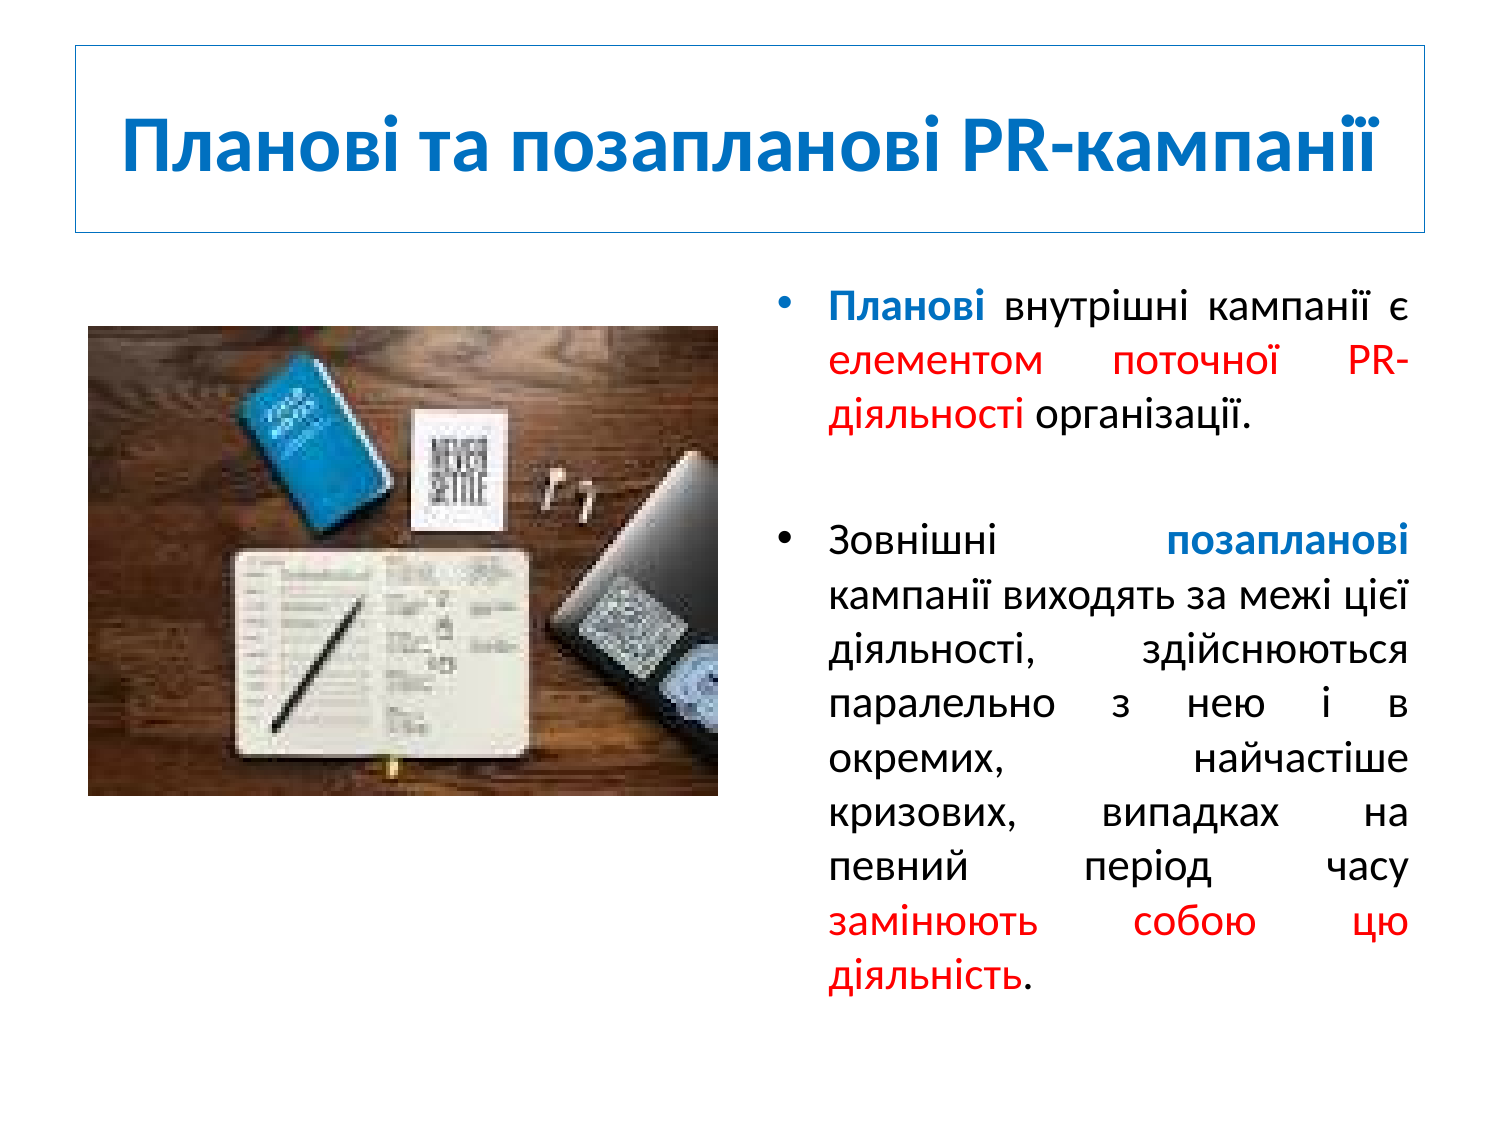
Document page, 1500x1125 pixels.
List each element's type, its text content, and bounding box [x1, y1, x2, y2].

title Планові та позапланові PR-кампанії [75, 45, 1425, 233]
picture [88, 326, 718, 797]
list [75, 262, 738, 1005]
list Планові внутрішні кампанії є елементом поточної PR-діяльності організації. Зовнішні позапланові кампанії виходять за межі цієї діяльності, здійснюються паралельно з нею і в окремих, найчастіше кризових, випадках на певний період часу замінюють собою цю діяльність. [761, 267, 1425, 1010]
